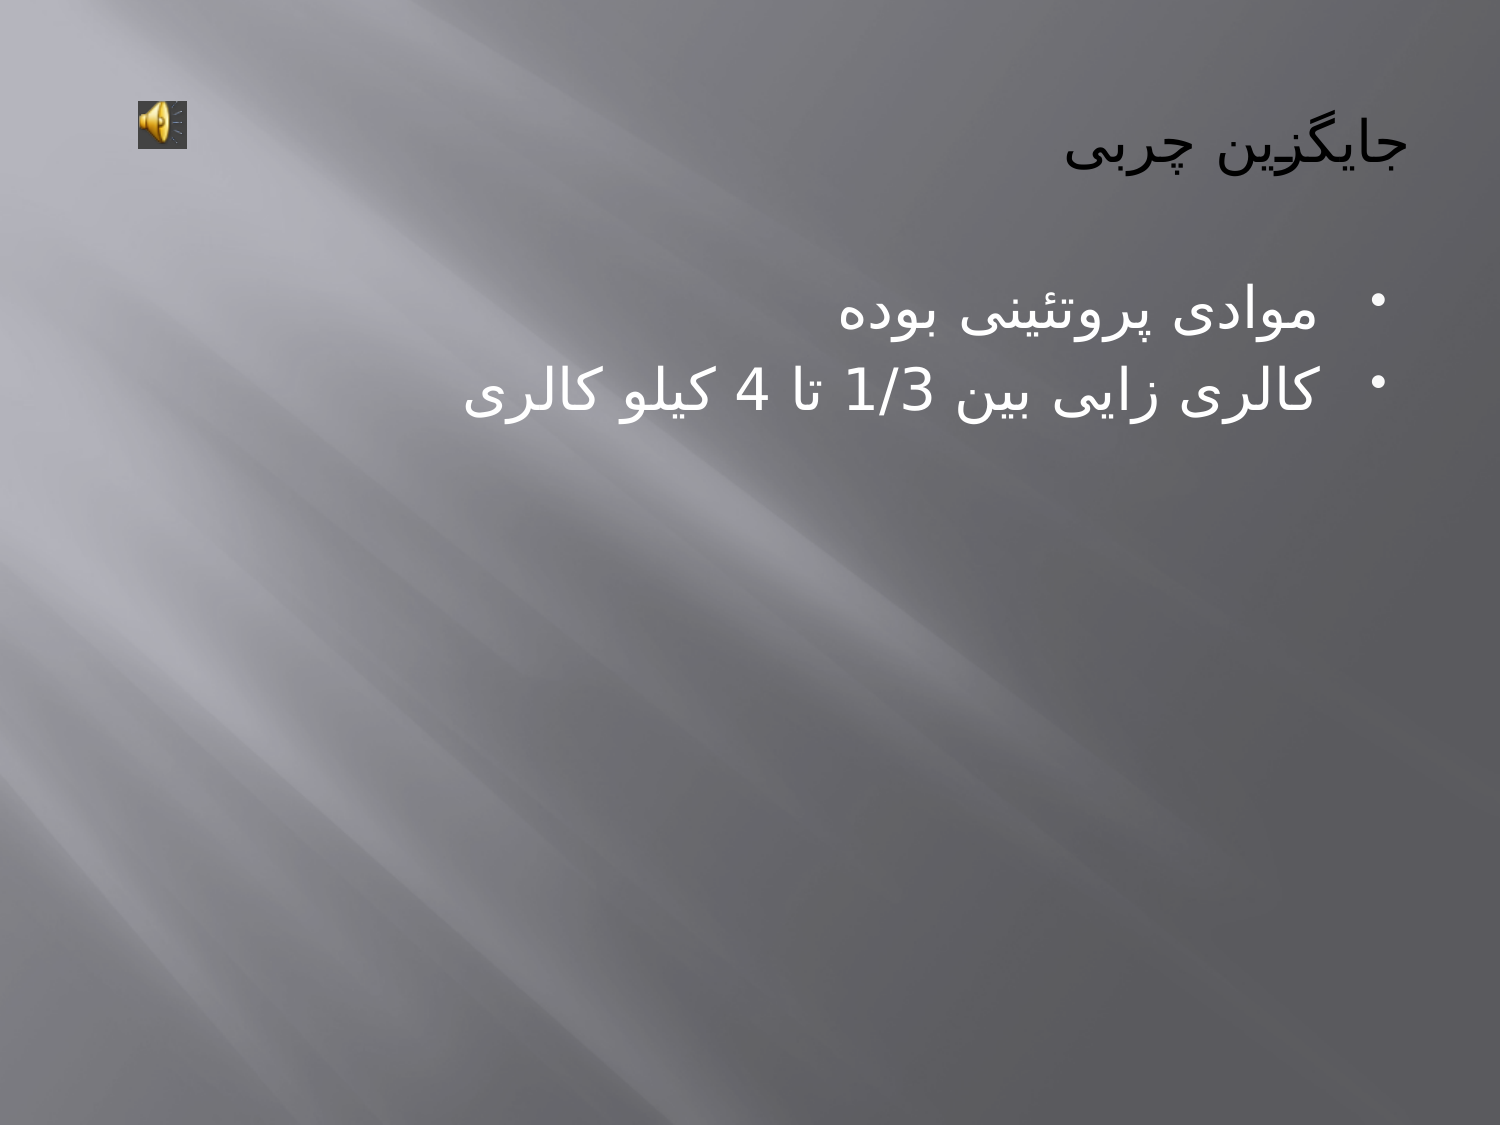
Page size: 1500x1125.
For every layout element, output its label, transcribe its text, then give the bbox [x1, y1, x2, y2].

picture [137, 99, 188, 151]
list موادی پروتئینی بوده کالری زایی بین 1/3 تا 4 کیلو کالری [75, 262, 1425, 1035]
title جایگزین چربی [75, 45, 1425, 233]
